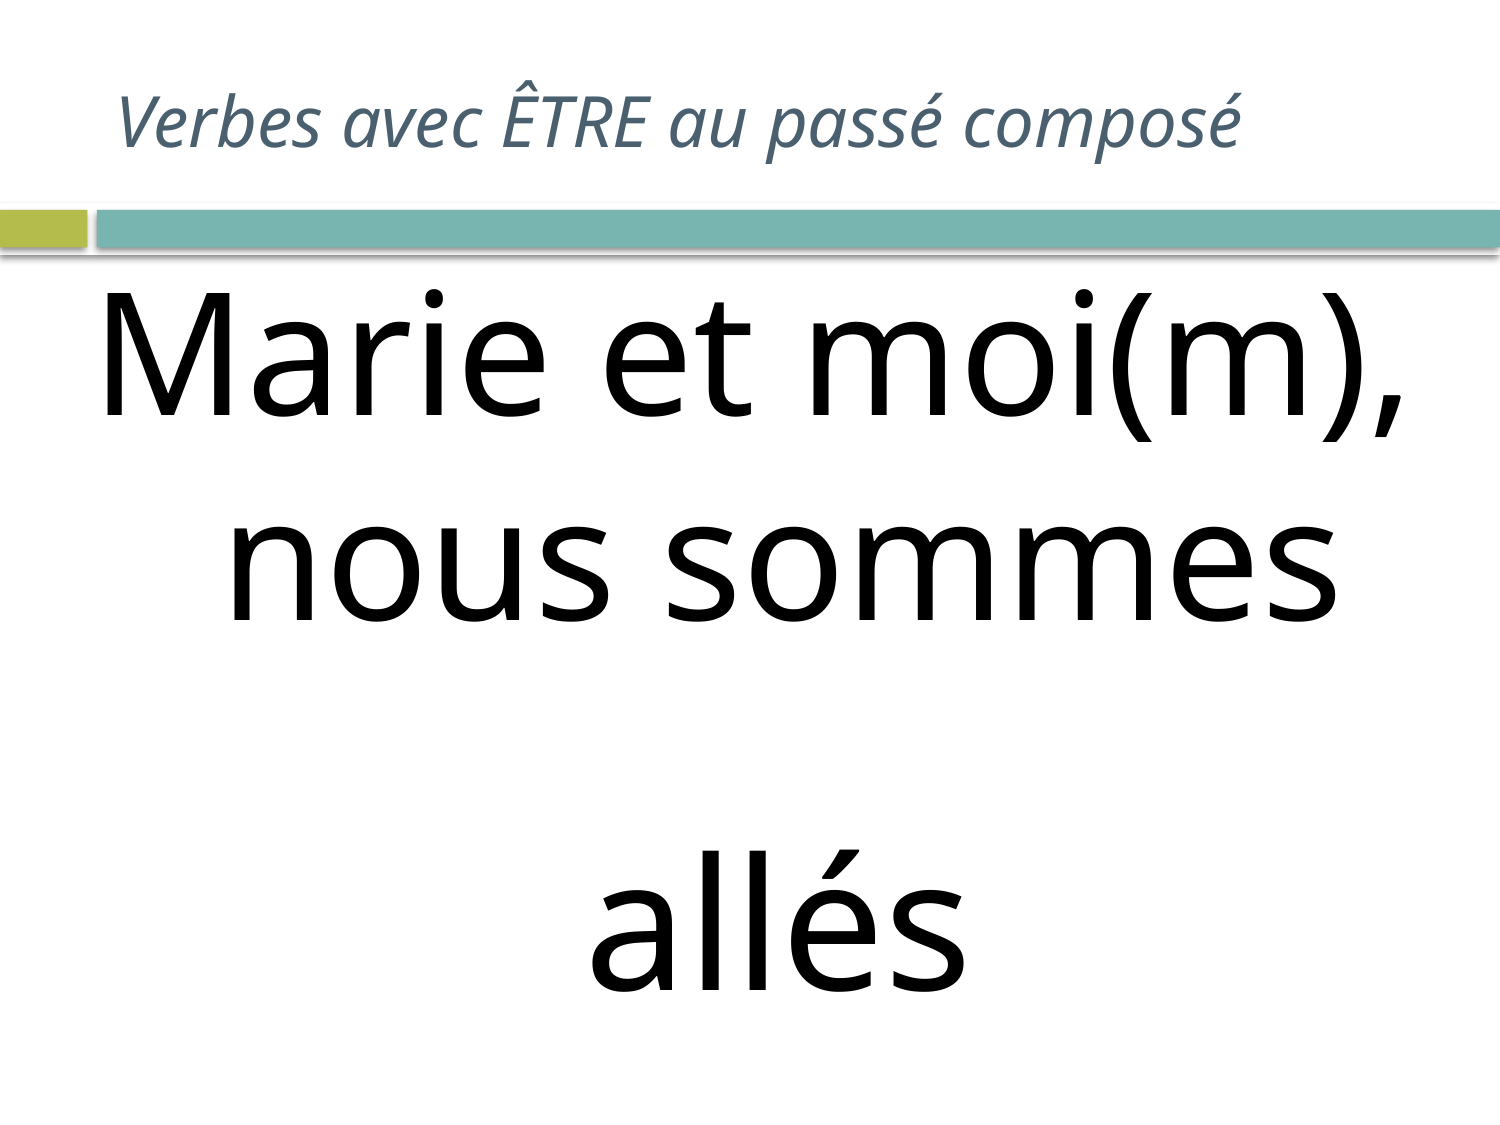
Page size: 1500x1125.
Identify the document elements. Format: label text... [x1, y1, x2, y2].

text_box allés [74, 799, 1482, 1088]
title Verbes avec ÊTRE au passé composé [100, 37, 1438, 200]
list Marie et moi(m), nous sommes [50, 237, 1458, 688]
